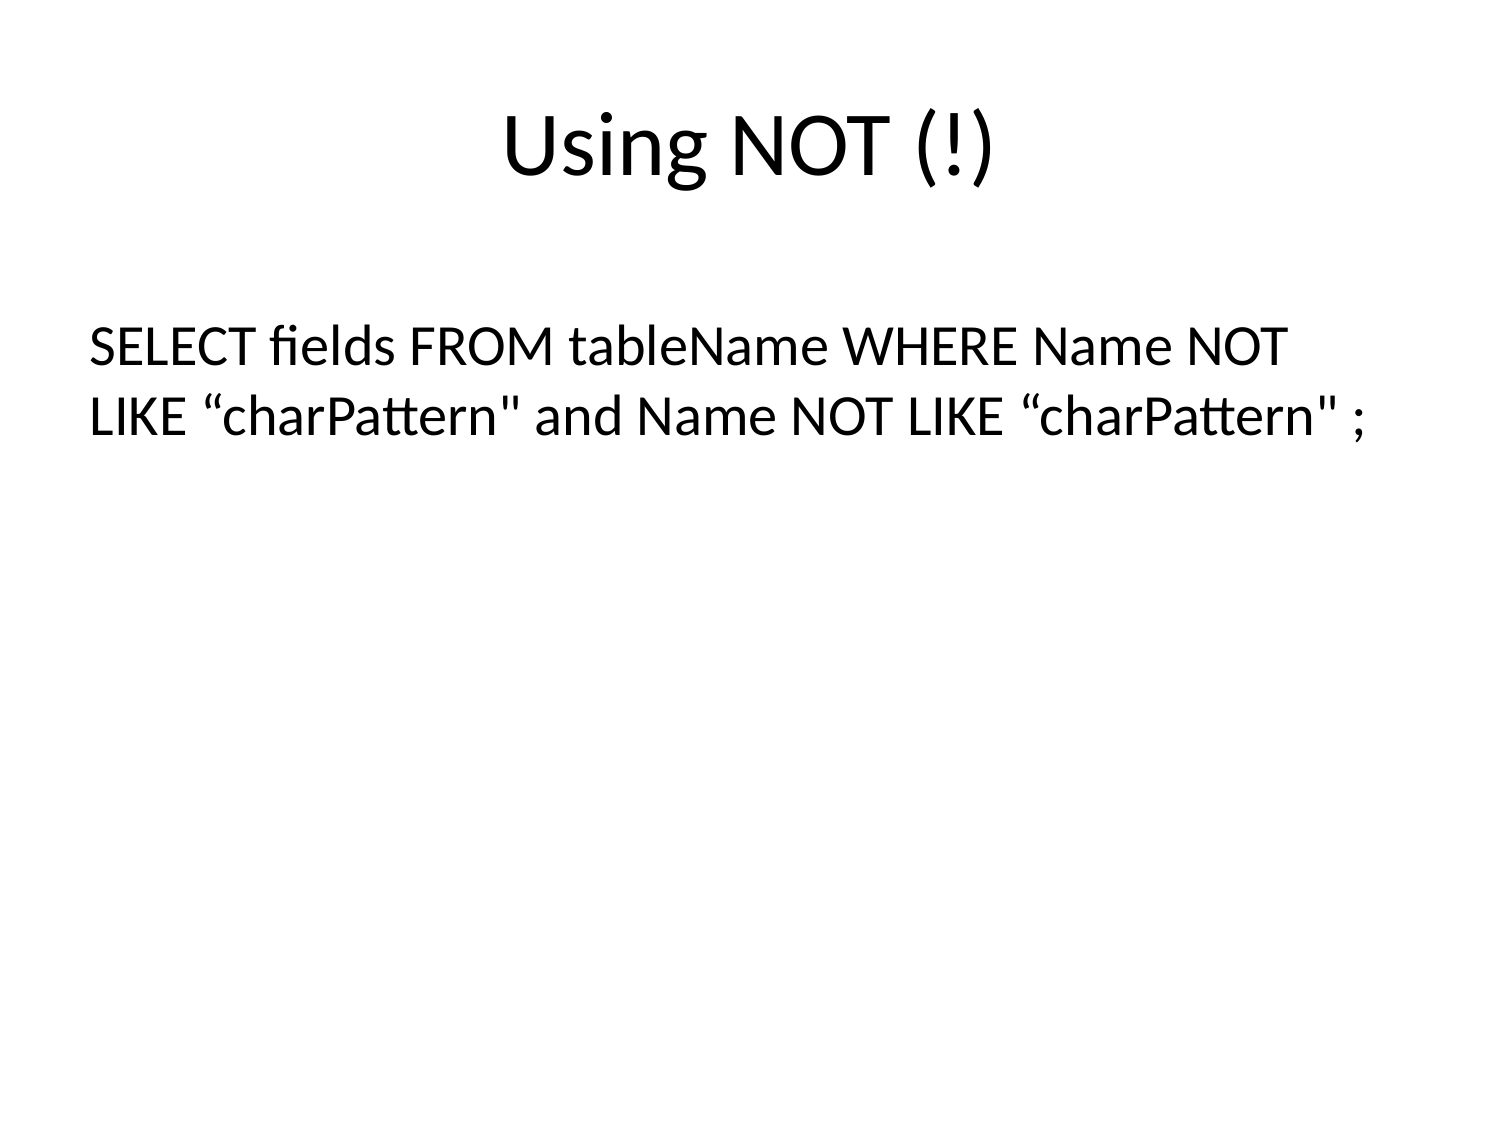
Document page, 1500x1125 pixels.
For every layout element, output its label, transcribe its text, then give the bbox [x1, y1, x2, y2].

text_box SELECT fields FROM tableName WHERE Name NOT LIKE “charPattern" and Name NOT LIKE “charPattern" ; [74, 299, 1413, 455]
title Using NOT (!) [75, 45, 1425, 233]
